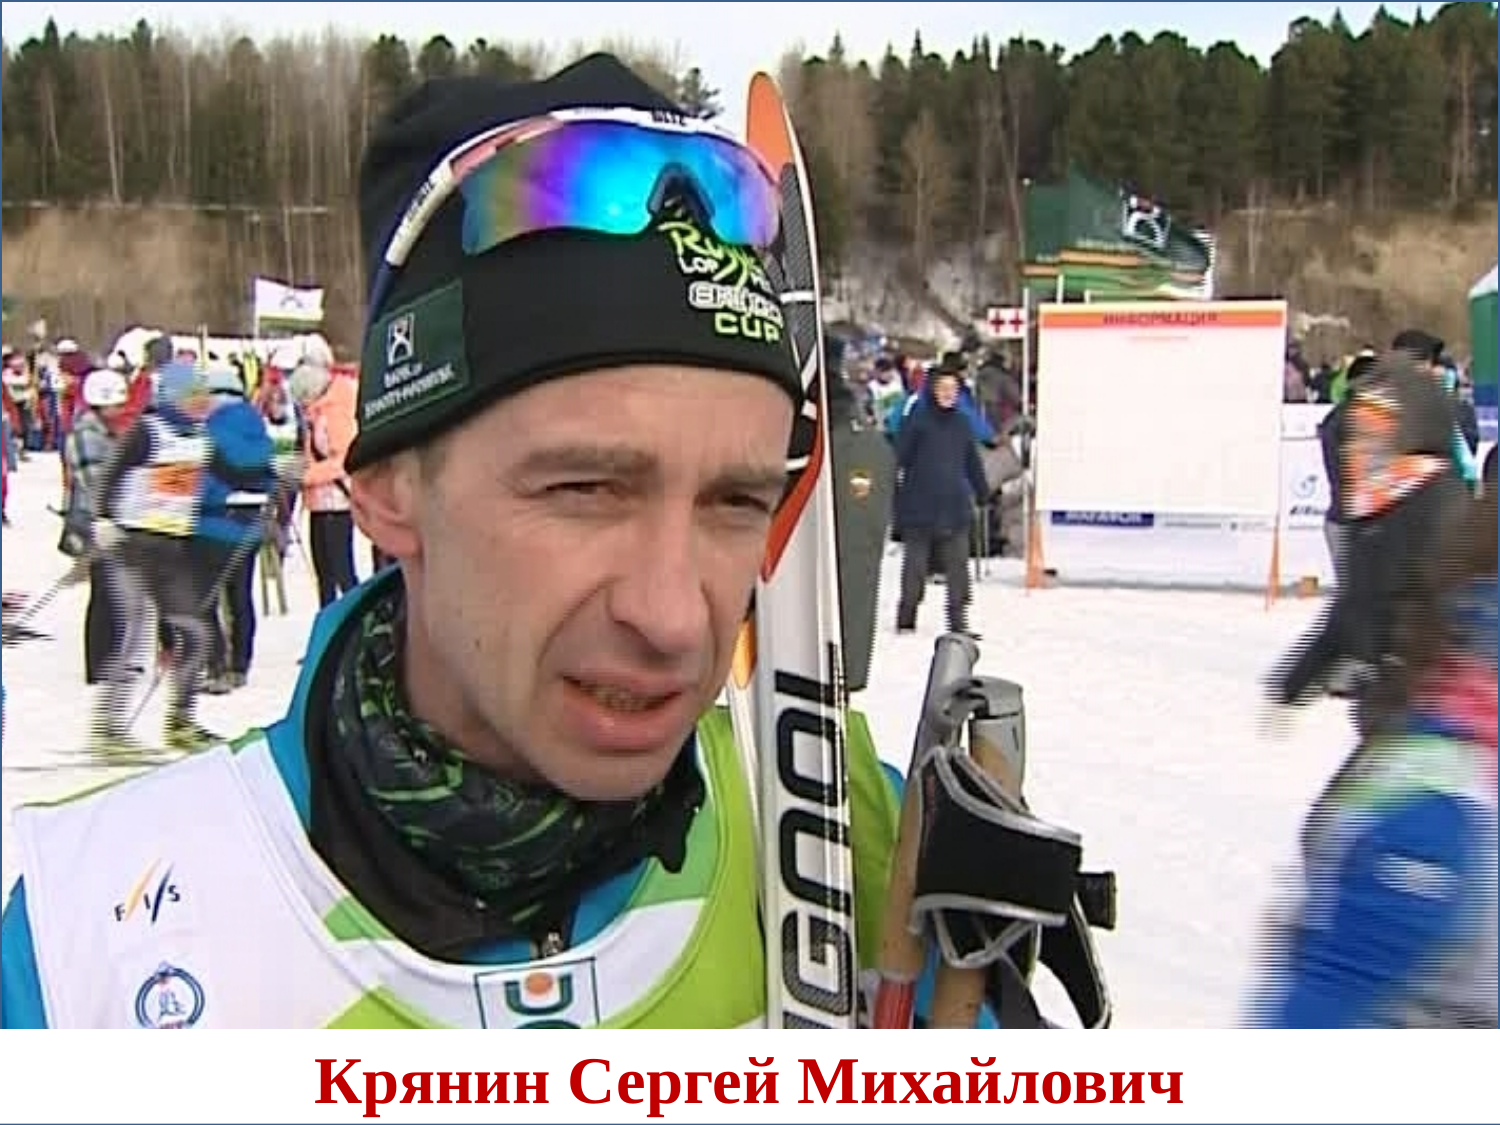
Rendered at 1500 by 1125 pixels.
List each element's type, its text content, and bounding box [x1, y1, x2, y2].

text_box Крянин Сергей Михайлович [0, 1029, 1500, 1124]
text_box [0, 0, 1500, 1029]
